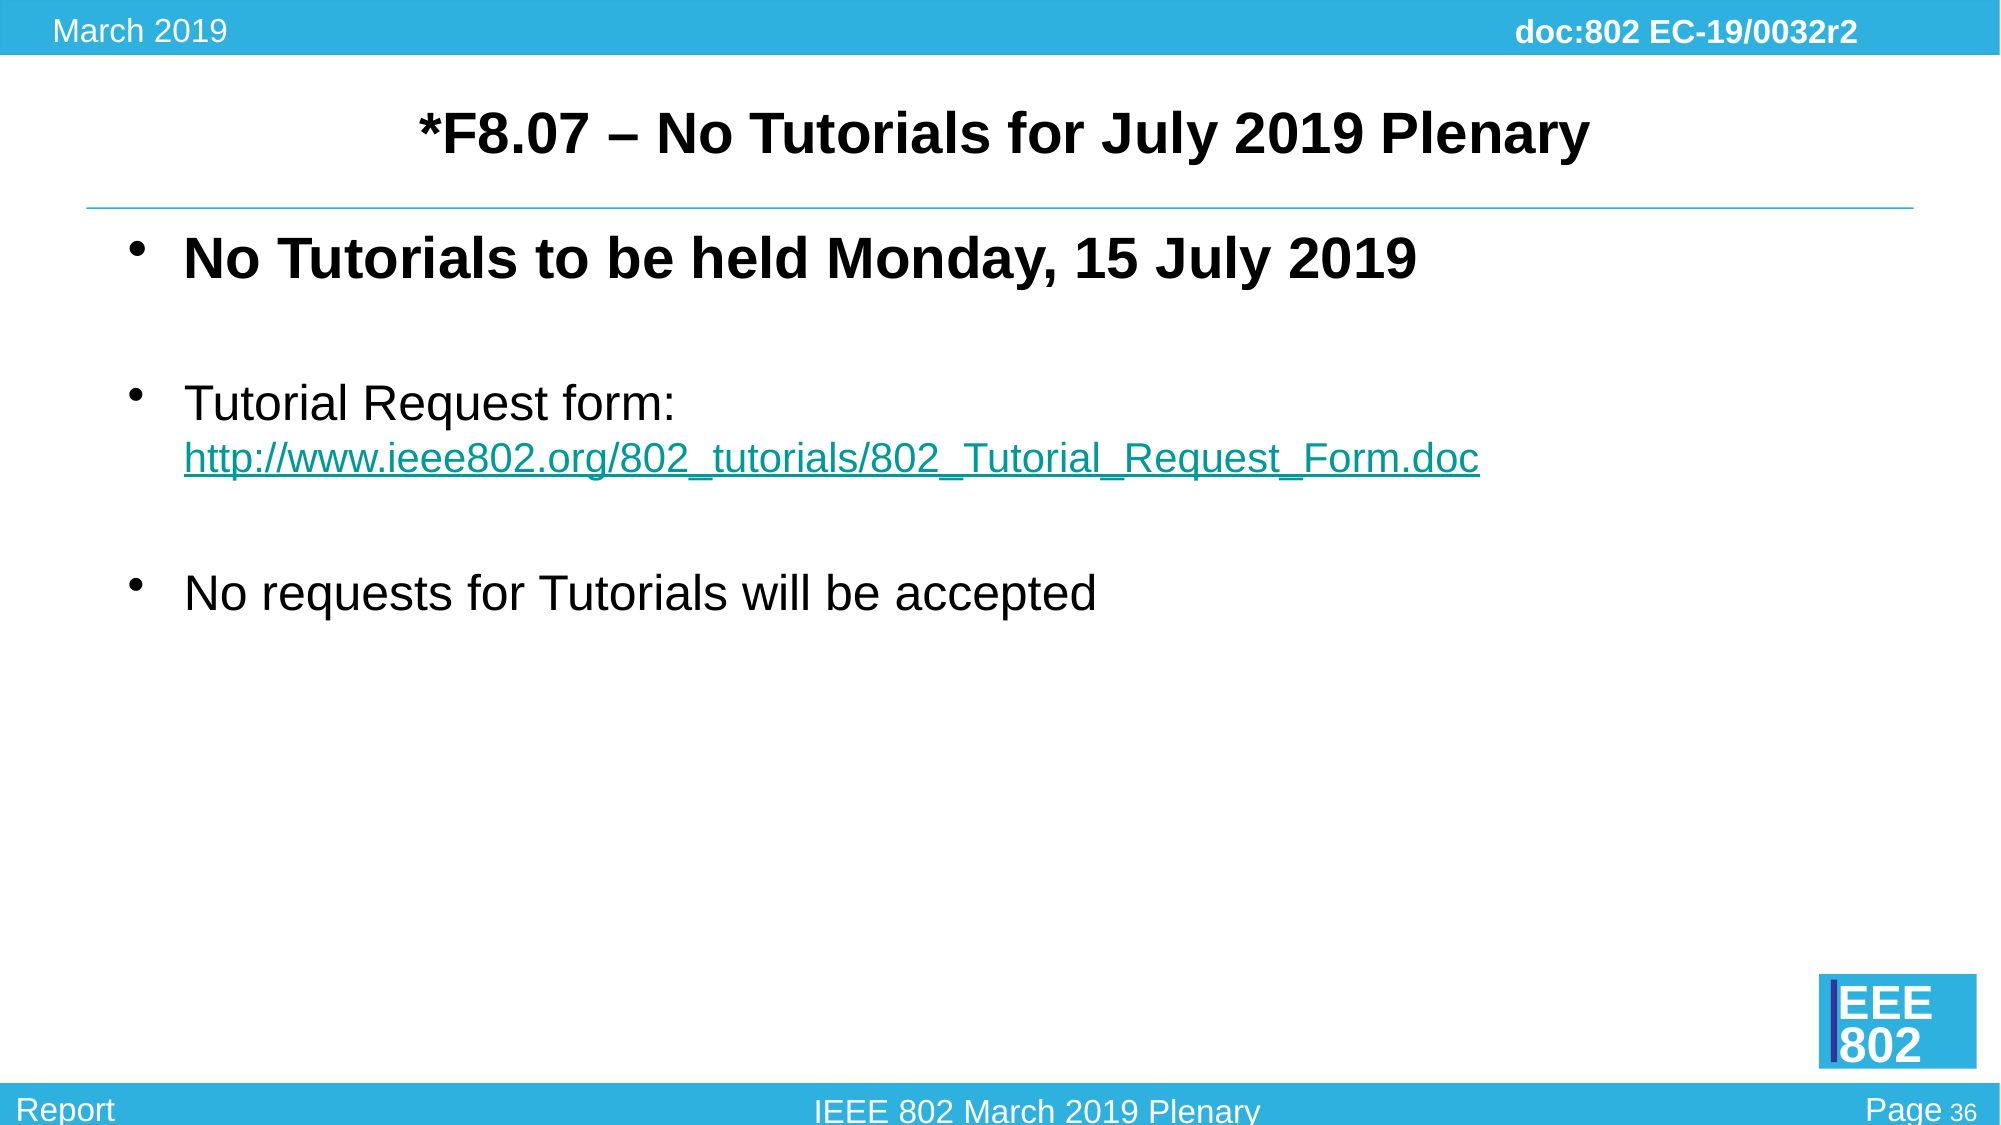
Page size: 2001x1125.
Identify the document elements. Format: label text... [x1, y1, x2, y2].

title *F8.07 – No Tutorials for July 2019 Plenary [331, 50, 1682, 211]
list No Tutorials to be held Monday, 15 July 2019 Tutorial Request form: http://www.ieee802.org/802_tutorials/802_Tutorial_Request_Form.doc No requests for Tutorials will be accepted [112, 212, 1813, 1063]
